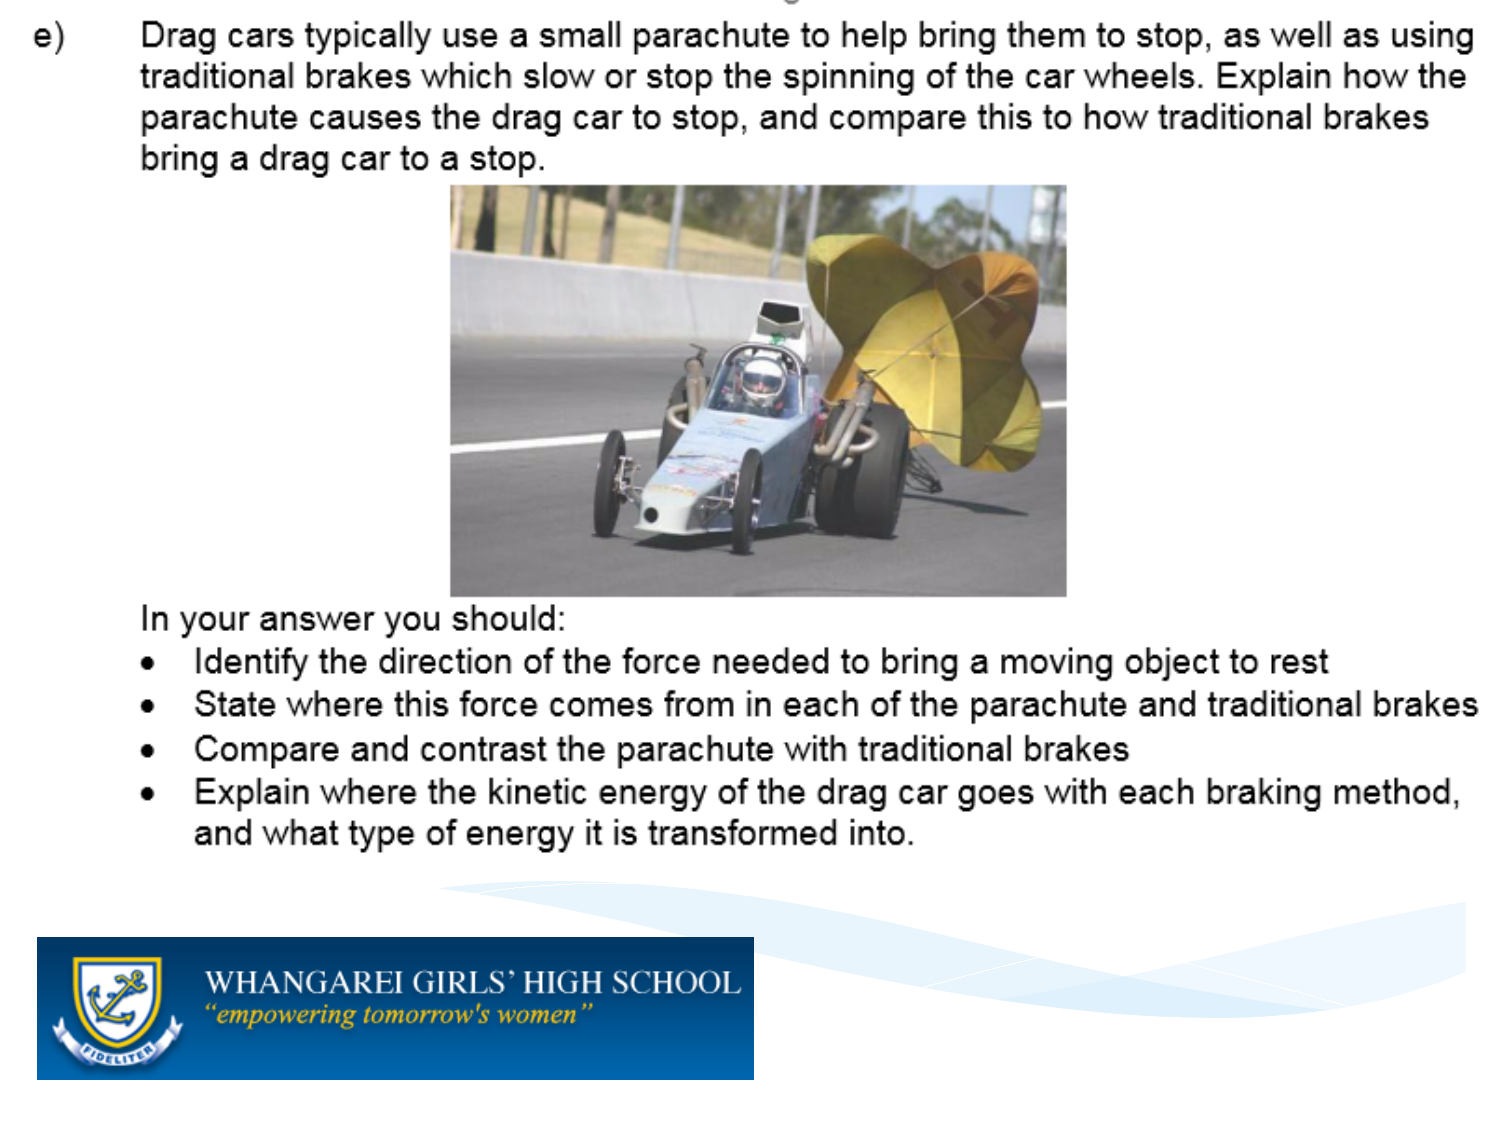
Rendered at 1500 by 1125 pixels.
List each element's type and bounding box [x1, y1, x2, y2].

picture [0, 0, 1488, 865]
picture [37, 937, 754, 1080]
